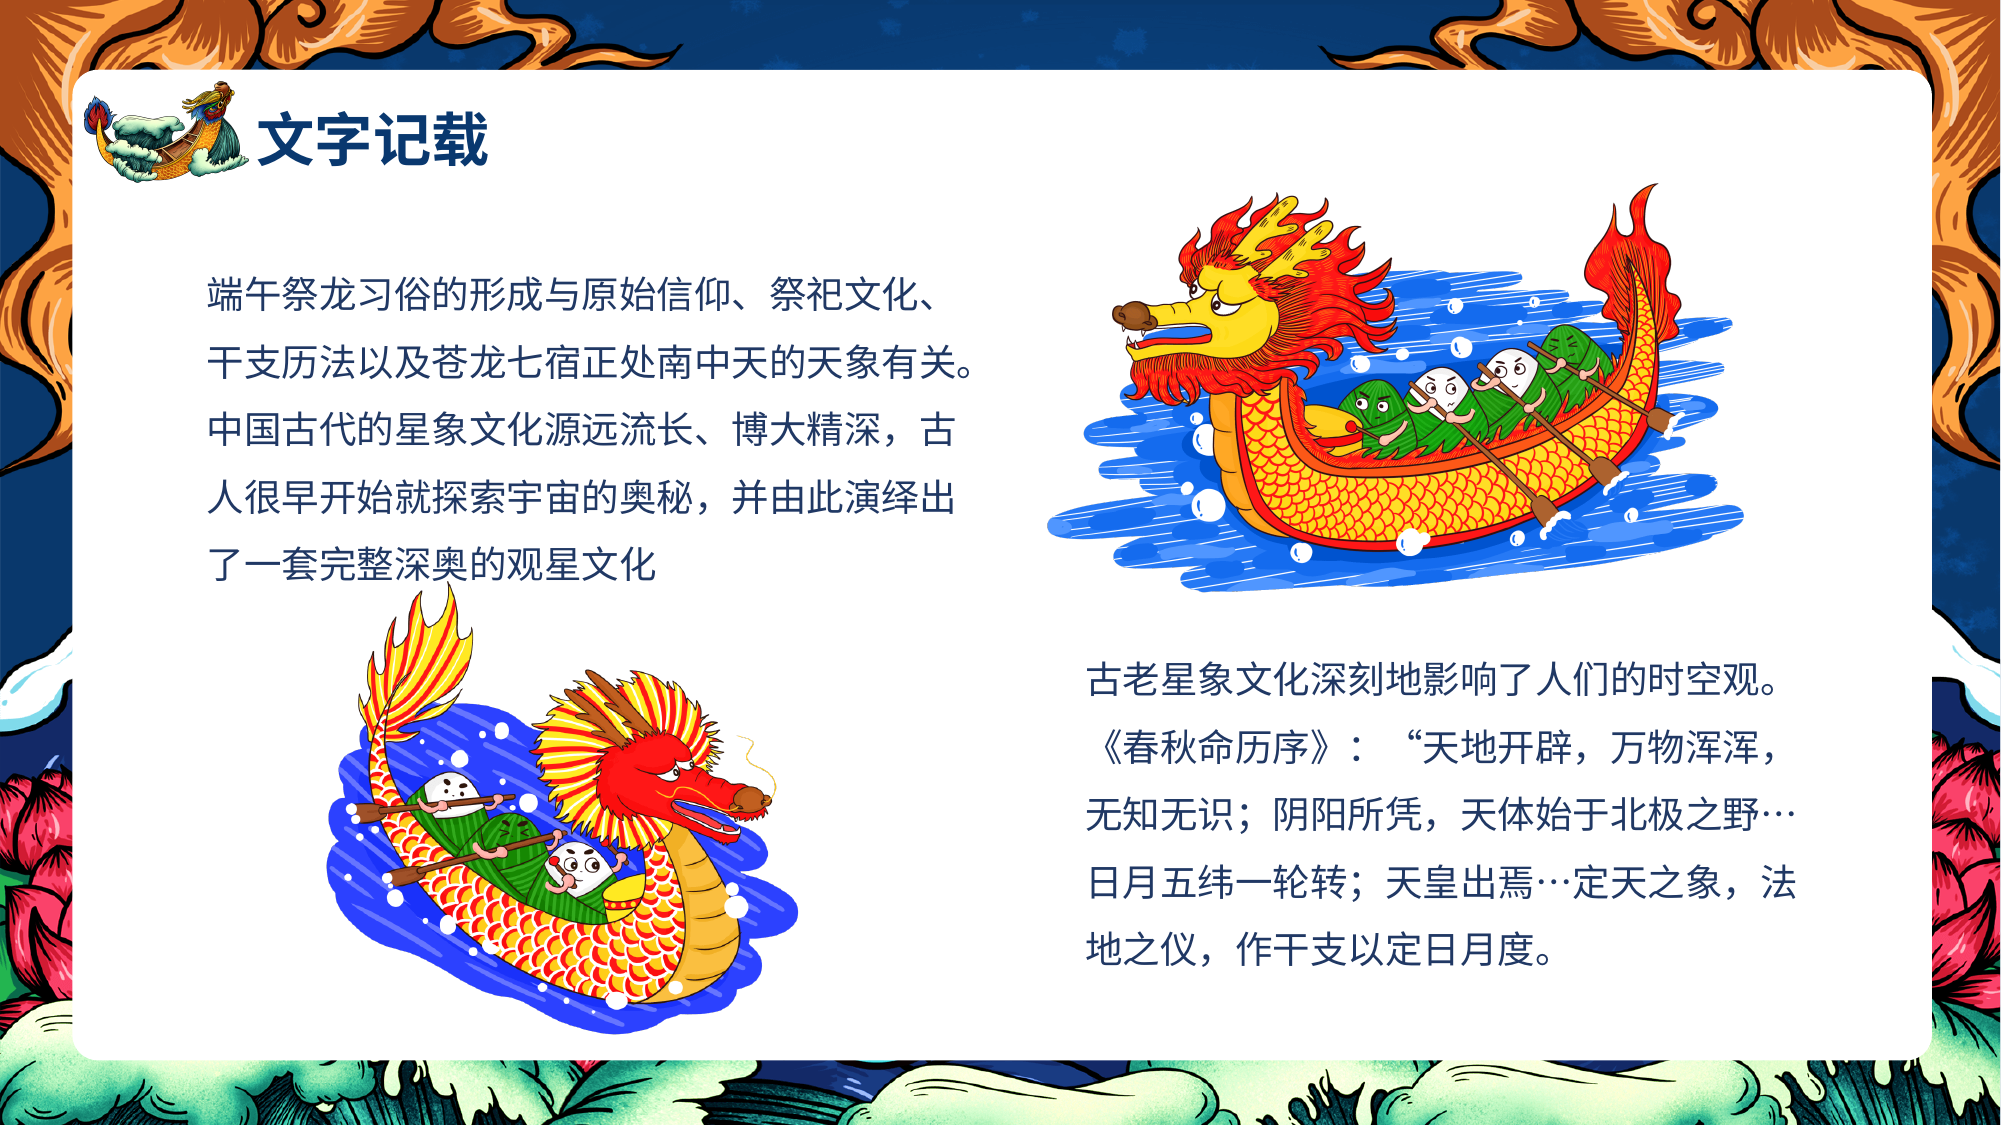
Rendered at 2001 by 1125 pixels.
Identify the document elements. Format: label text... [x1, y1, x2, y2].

text_box 端午祭龙习俗的形成与原始信仰、祭祀文化、干支历法以及苍龙七宿正处南中天的天象有关。中国古代的星象文化源远流长、博大精深，古人很早开始就探索宇宙的奥秘，并由此演绎出了一套完整深奥的观星文化 [192, 241, 1004, 594]
picture [1804, 1117, 1815, 1125]
text_box 古老星象文化深刻地影响了人们的时空观。《春秋命历序》：“天地开辟，万物浑浑，无知无识；阴阳所凭，天体始于北极之野…日月五纬一轮转；天皇出焉…定天之象，法地之仪，作干支以定日月度。 [1070, 626, 1826, 979]
picture [313, 1119, 321, 1125]
text_box 文字记载 [241, 95, 505, 181]
picture [0, 0, 2001, 1125]
